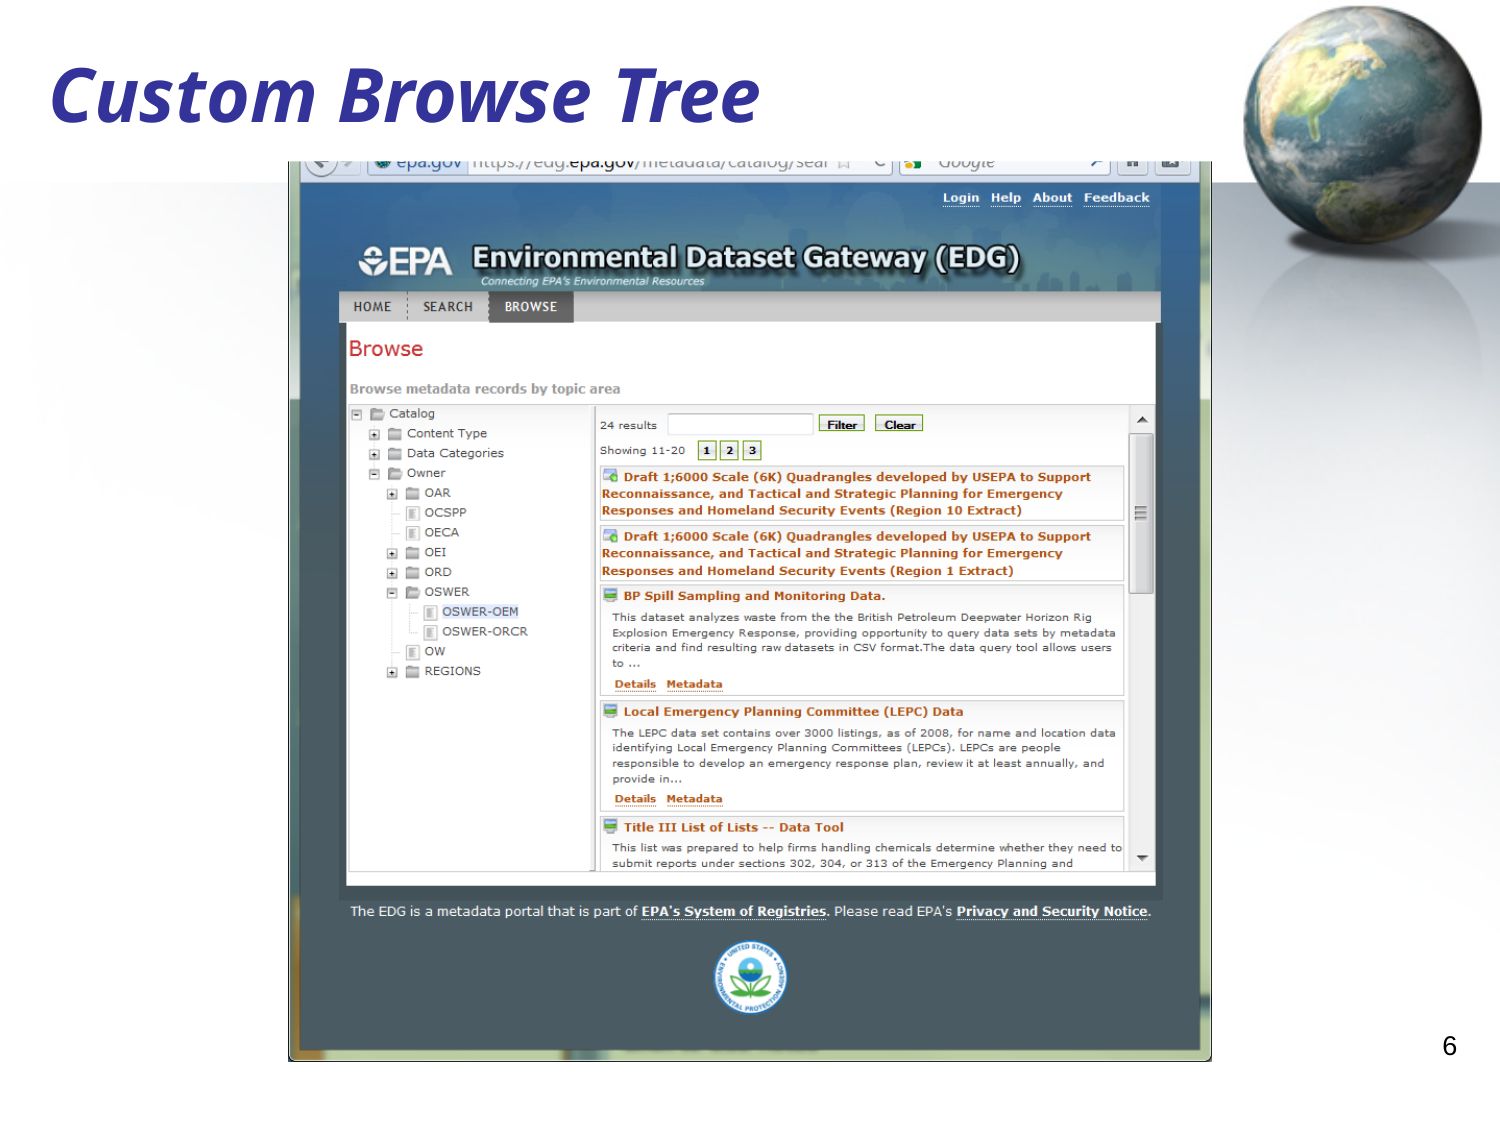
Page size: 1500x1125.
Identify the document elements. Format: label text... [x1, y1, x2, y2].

title Custom Browse Tree [33, 22, 1239, 162]
slide_number 6 [1159, 1020, 1473, 1096]
picture [0, 0, 1500, 1125]
